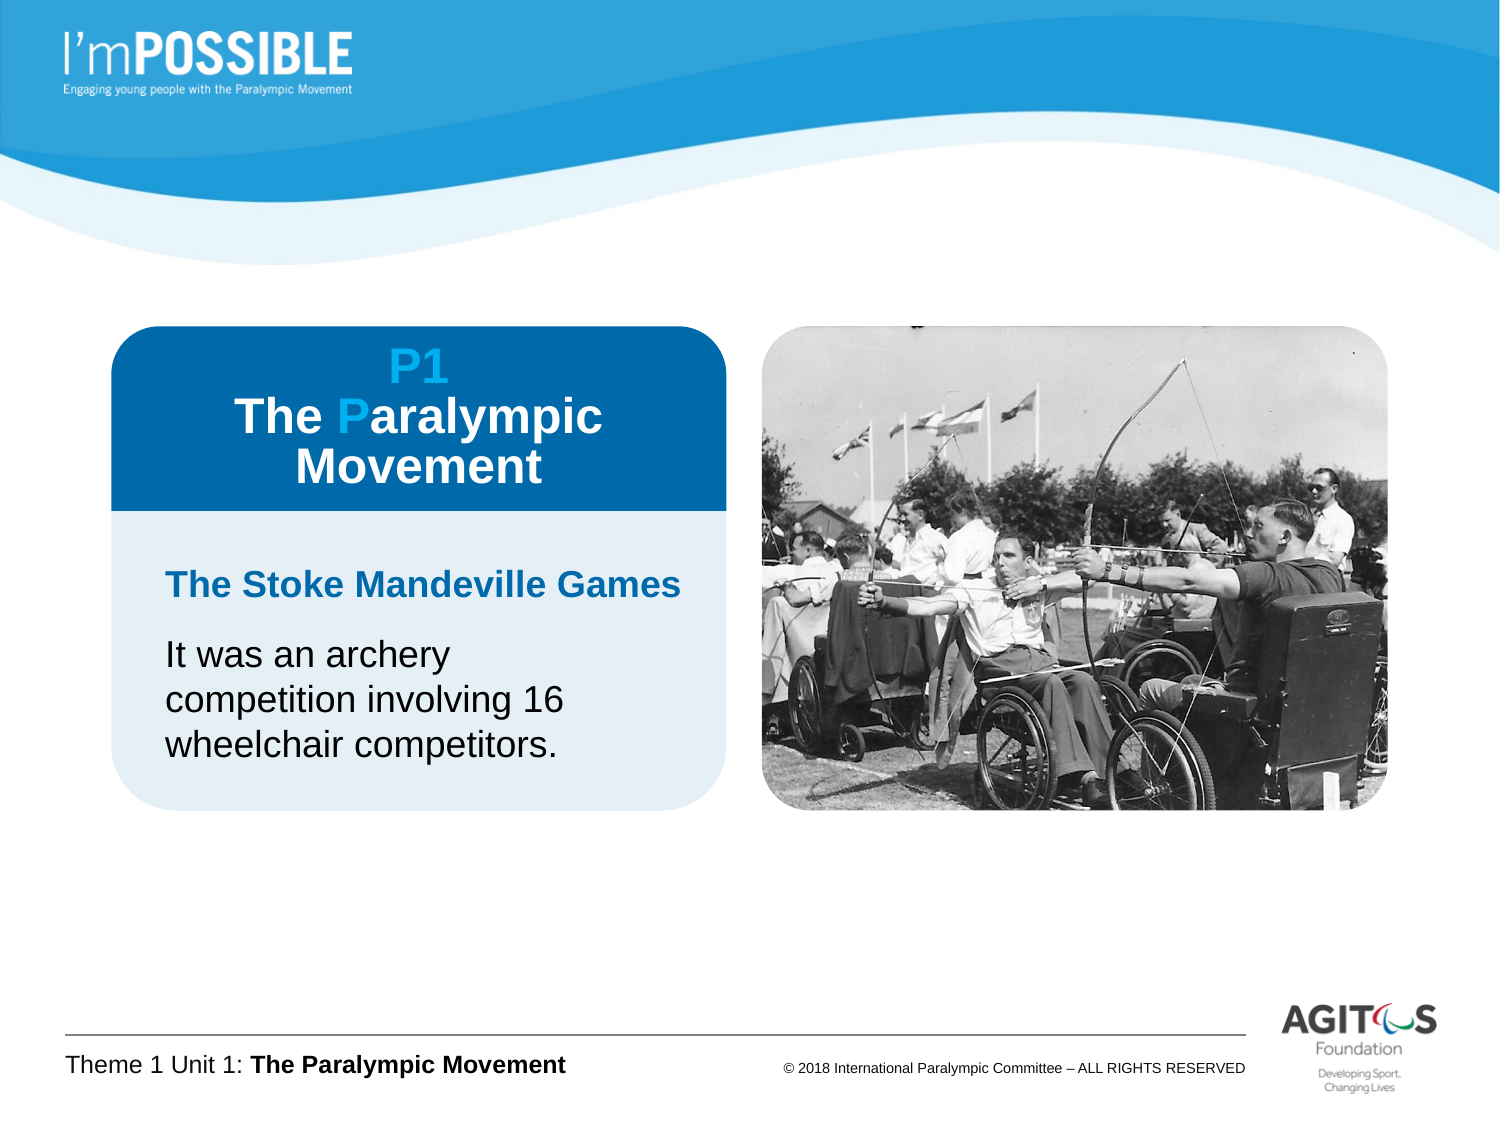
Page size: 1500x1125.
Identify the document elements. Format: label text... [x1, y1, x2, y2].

text_box The Stoke Mandeville Games It was an archery competition involving 16 wheelchair competitors. [165, 552, 715, 773]
text_box P1 The Paralympic Movement [111, 375, 727, 462]
text_box [109, 512, 729, 813]
picture [0, 0, 1500, 273]
picture [761, 325, 1388, 811]
text_box [109, 324, 729, 514]
picture [1281, 1003, 1437, 1094]
